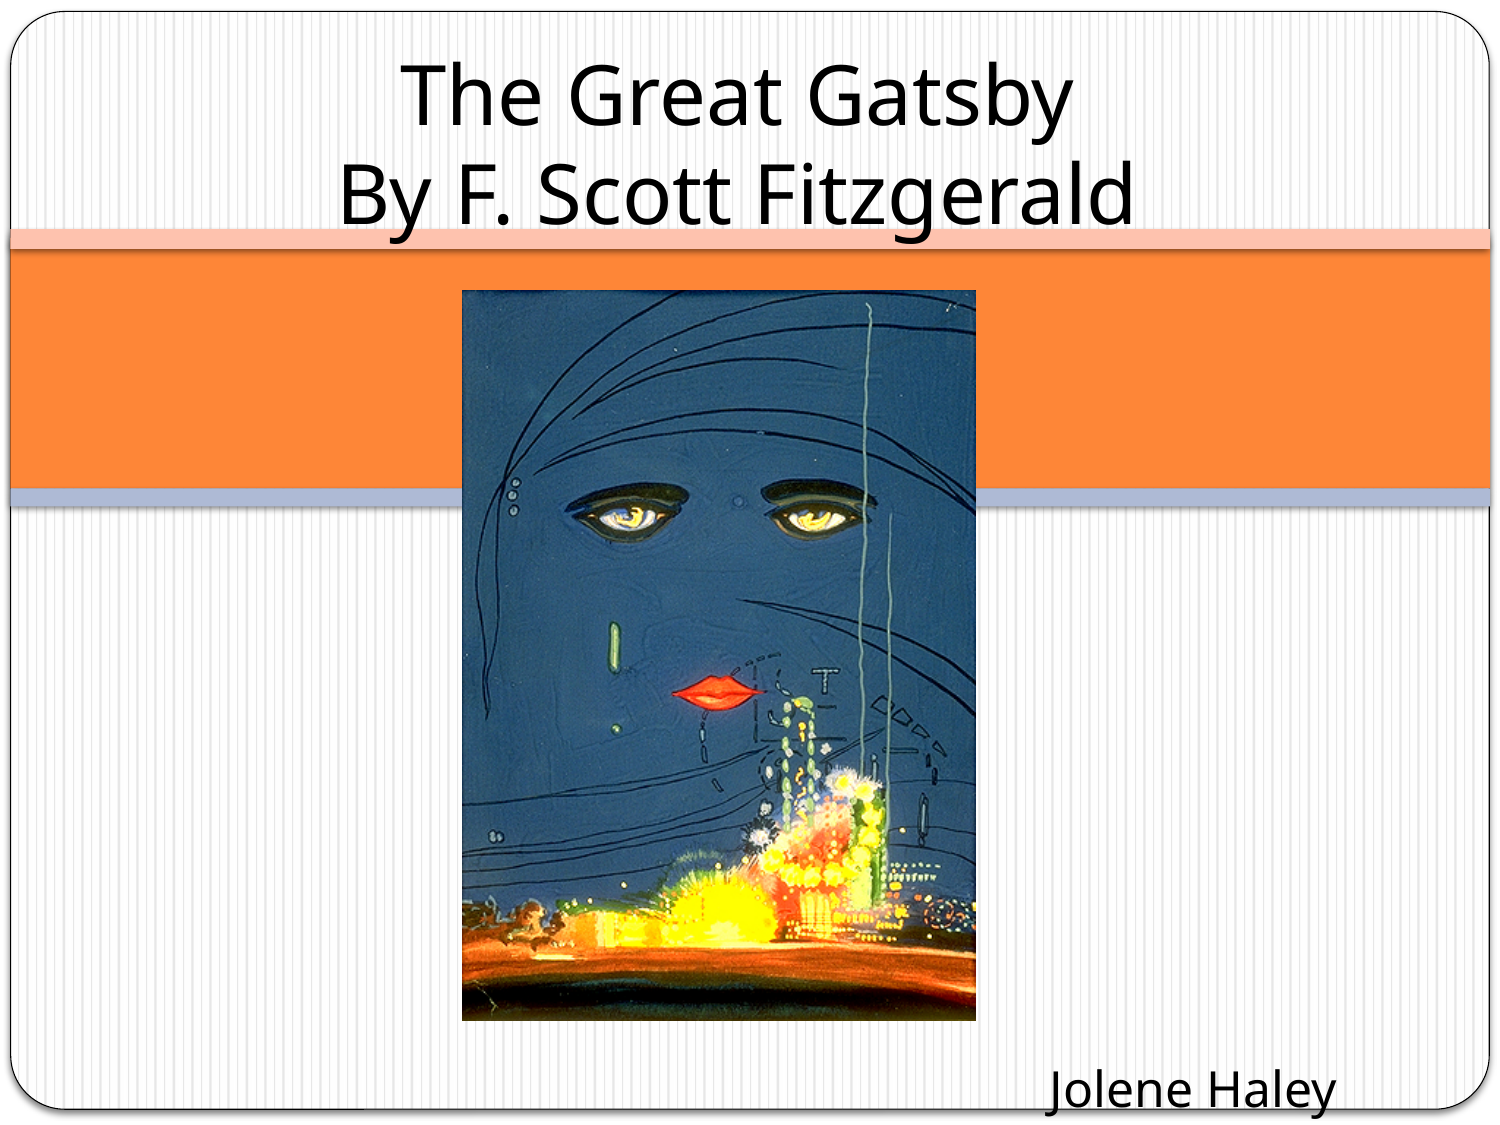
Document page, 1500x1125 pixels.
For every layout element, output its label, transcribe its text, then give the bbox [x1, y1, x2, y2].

title The Great Gatsby By F. Scott Fitzgerald [99, 24, 1375, 267]
picture [462, 289, 976, 1022]
subtitle Jolene Haley [887, 1050, 1500, 1125]
